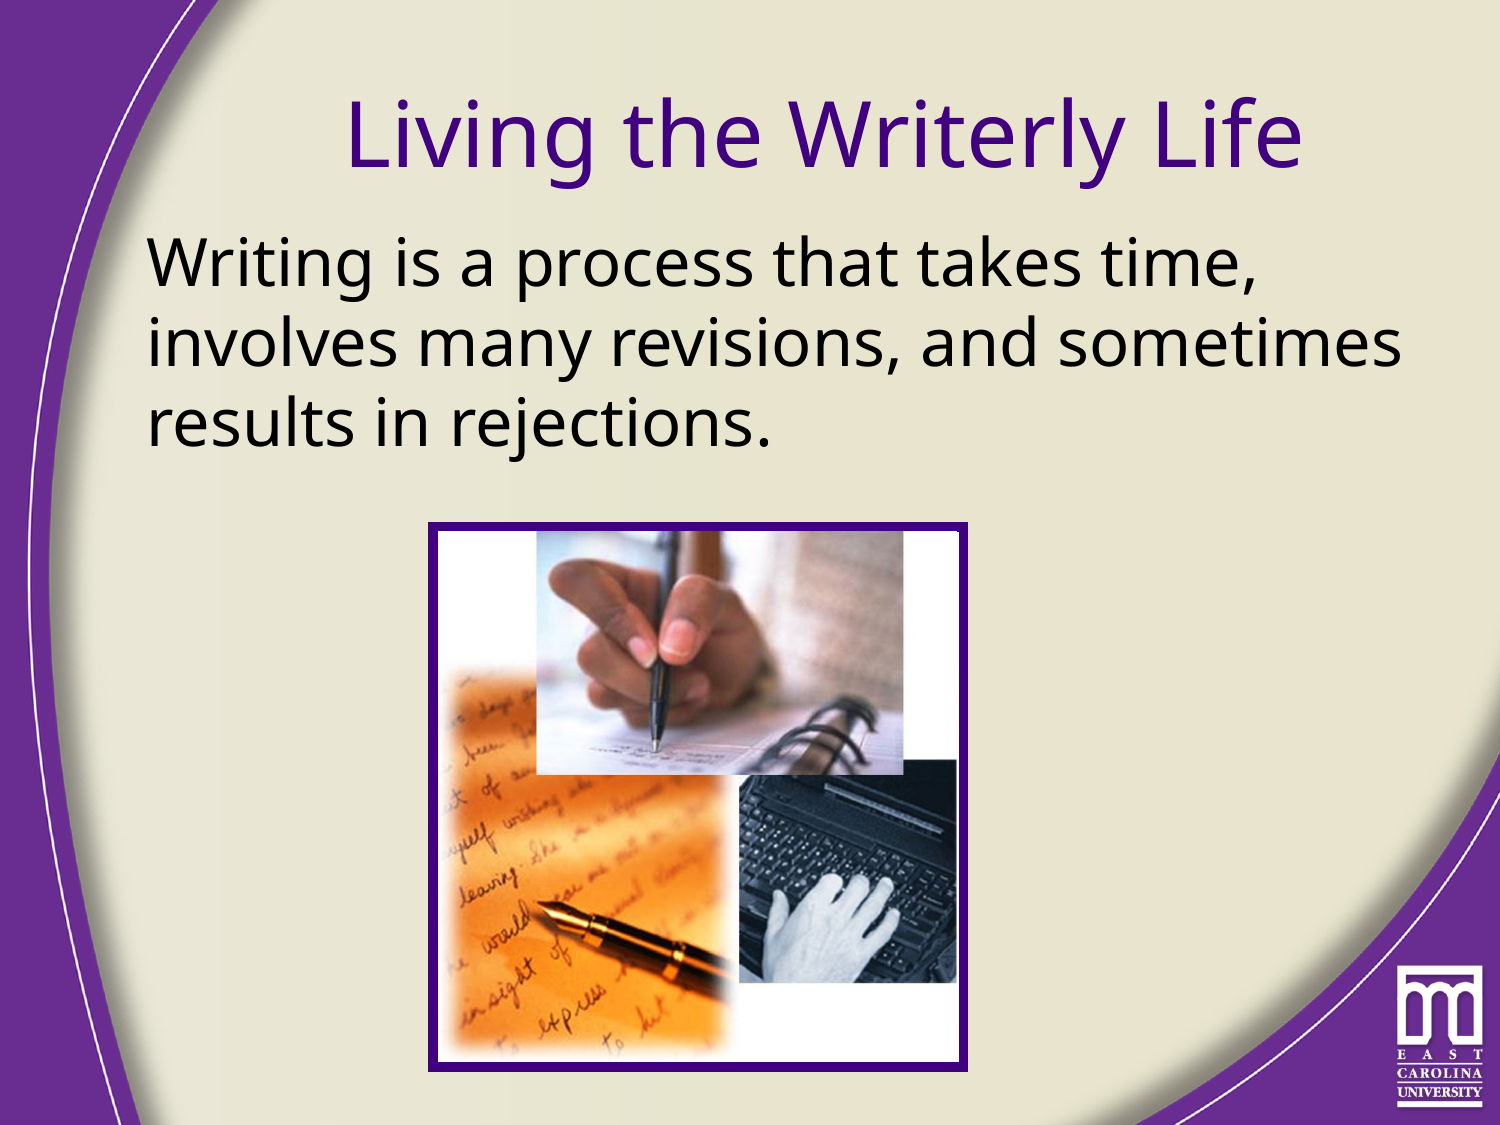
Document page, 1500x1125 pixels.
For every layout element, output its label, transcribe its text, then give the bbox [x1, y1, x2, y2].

picture [437, 530, 959, 1063]
list Writing is a process that takes time, involves many revisions, and sometimes results in rejections. [74, 212, 1426, 956]
title Living the Writerly Life [149, 37, 1500, 226]
picture [0, 0, 1500, 1125]
